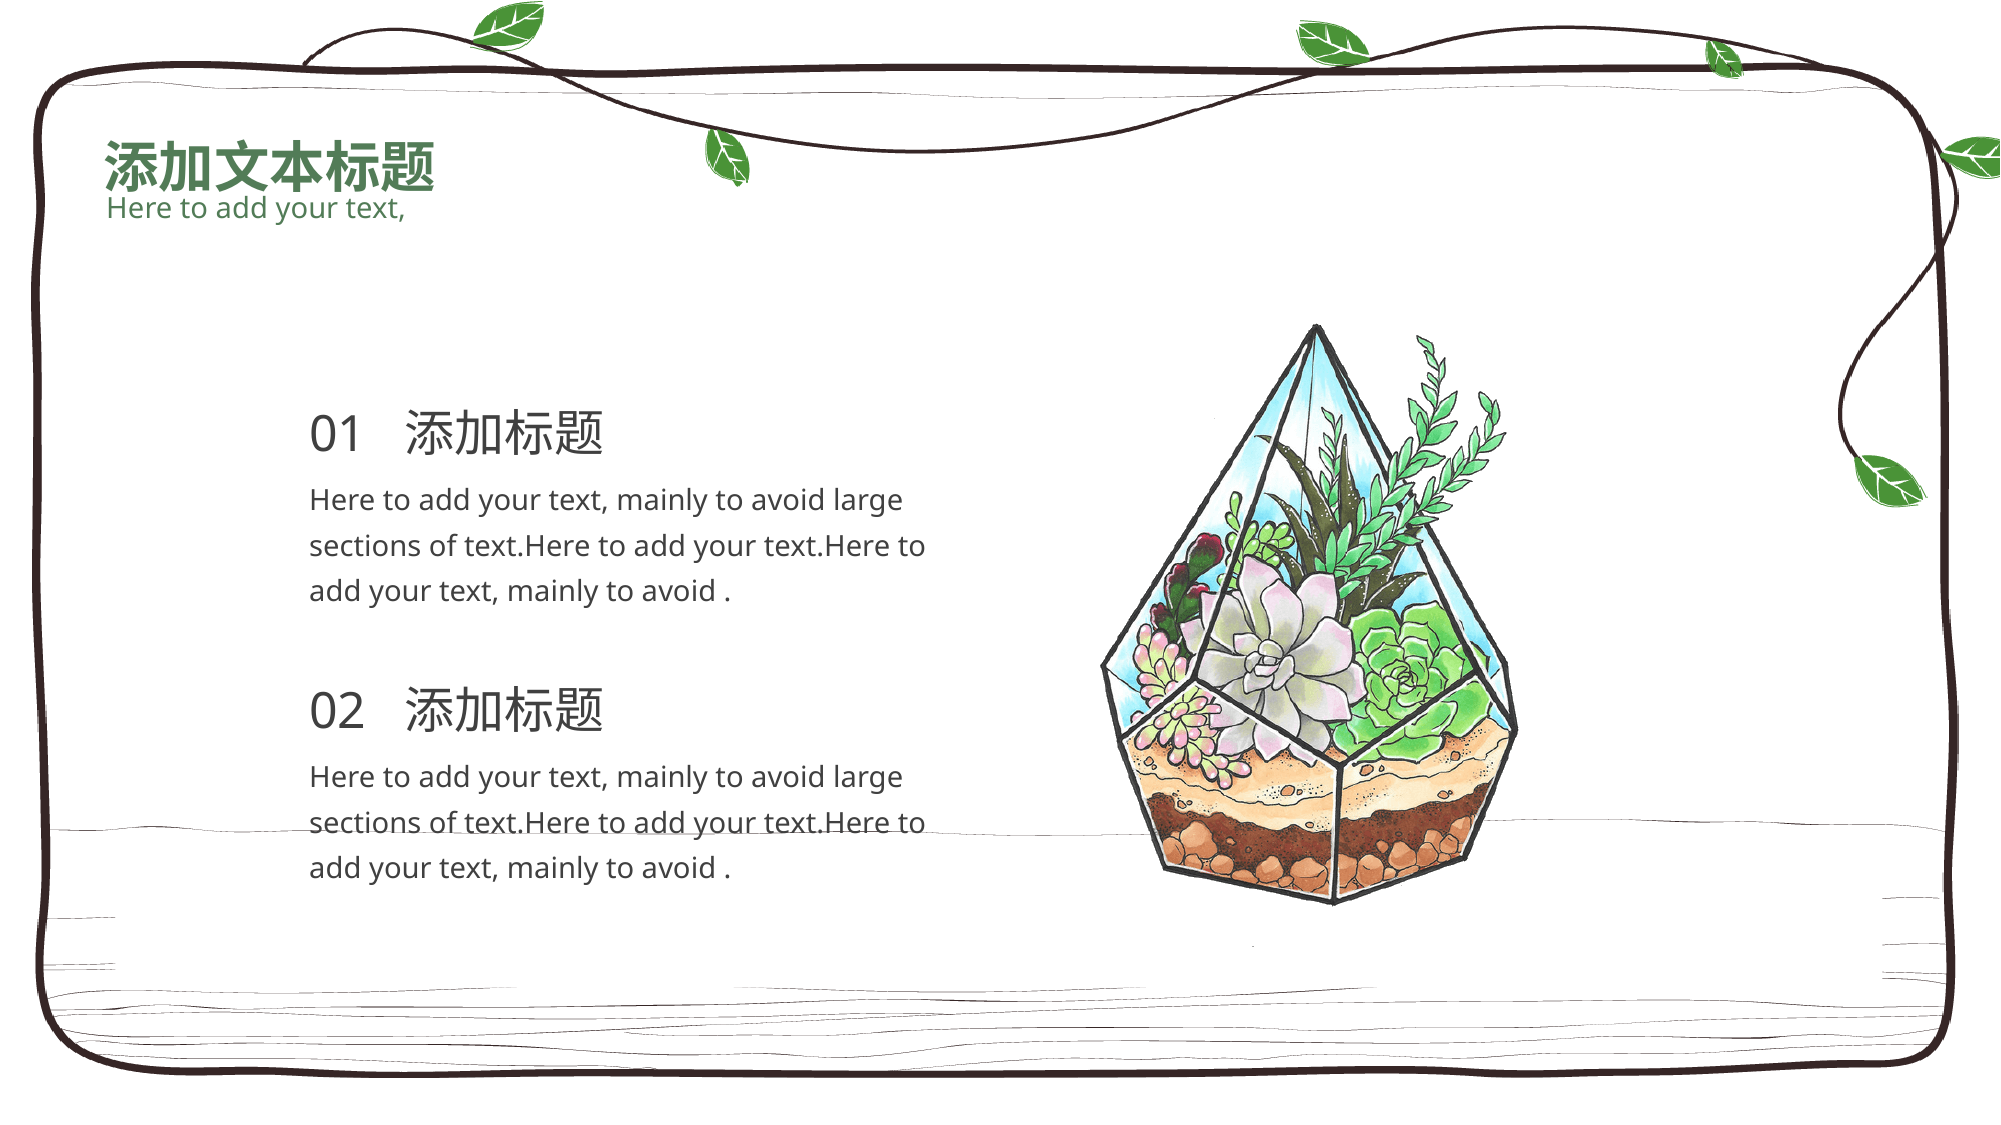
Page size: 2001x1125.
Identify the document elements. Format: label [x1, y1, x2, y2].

text_box [31, 1, 2000, 1078]
text_box [294, 671, 985, 940]
picture [1060, 284, 1566, 947]
text_box [0, 91, 571, 233]
text_box [294, 393, 985, 663]
